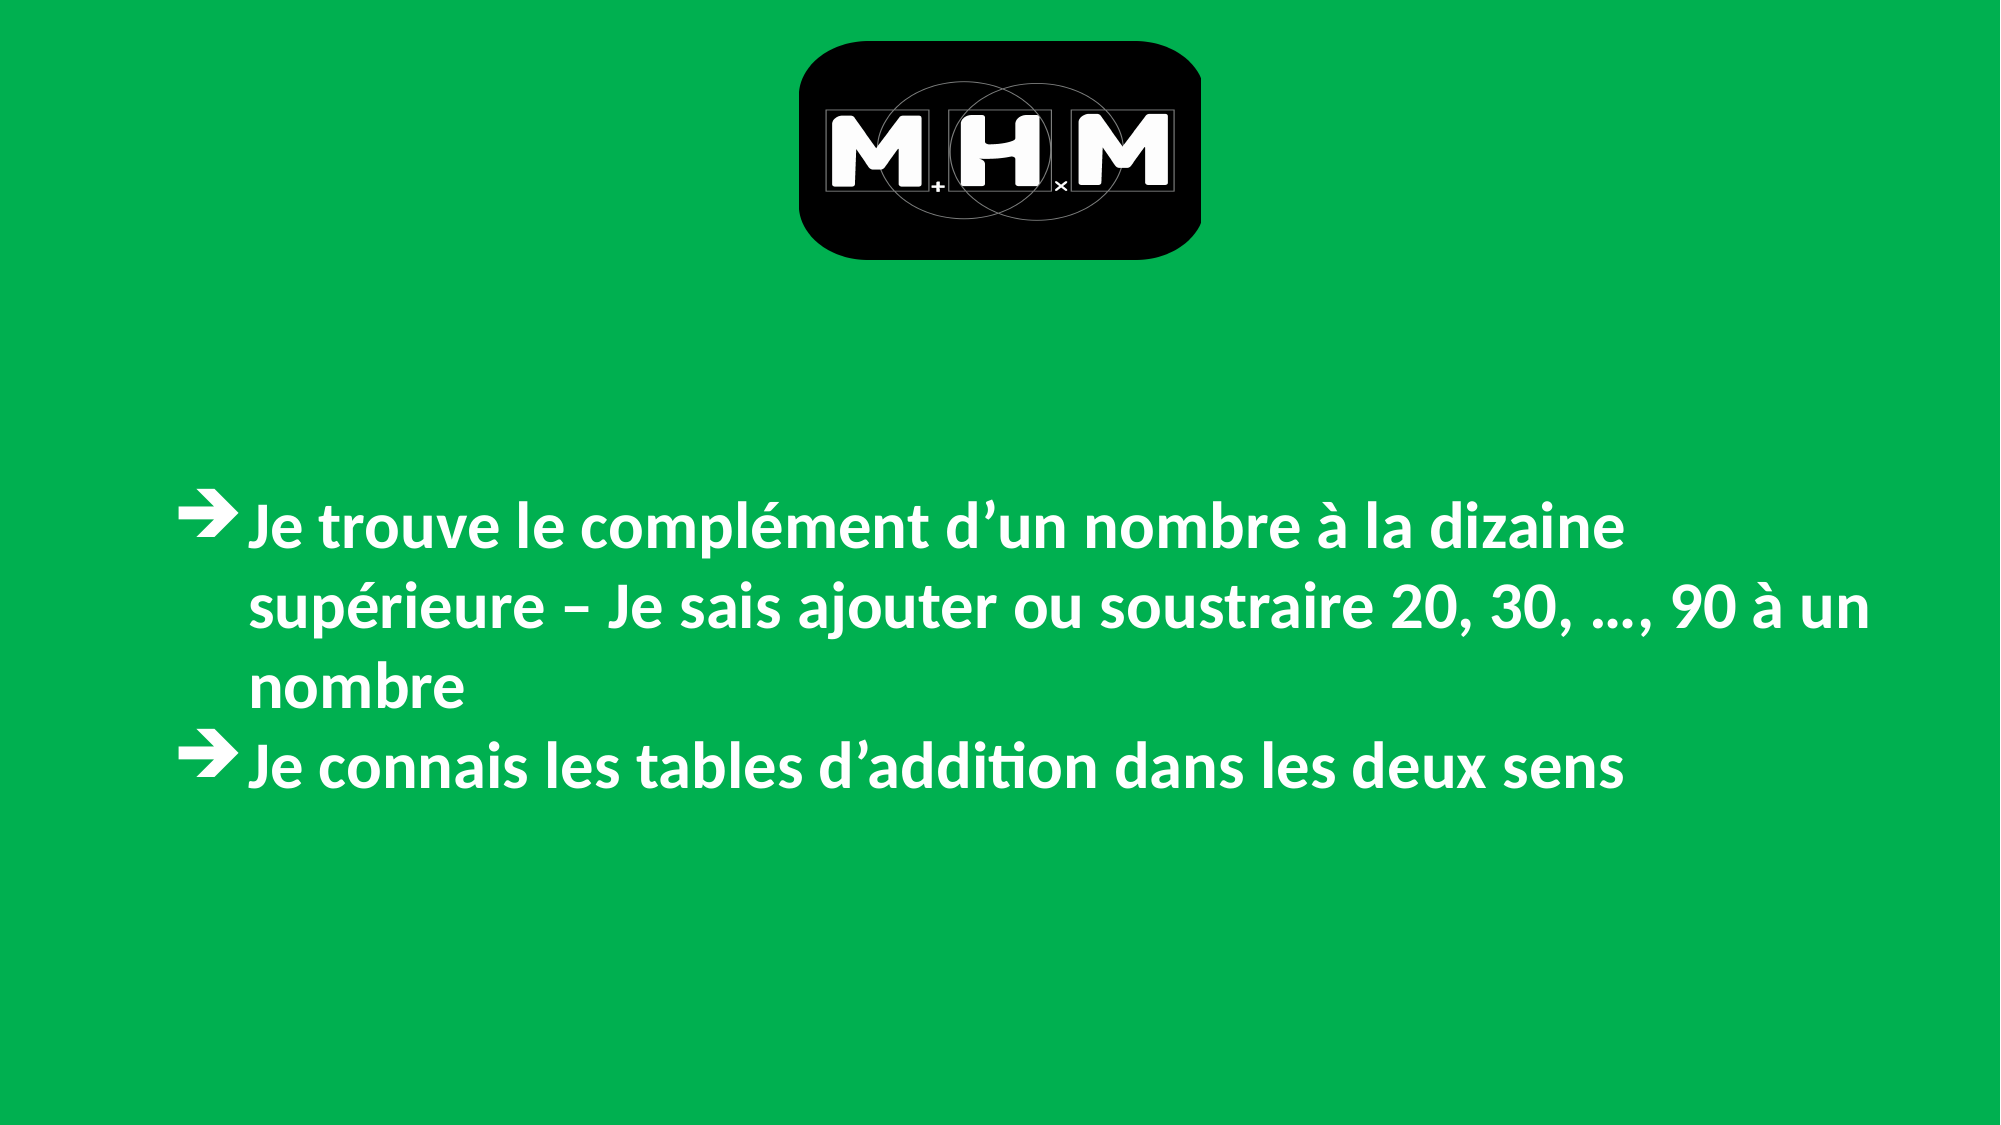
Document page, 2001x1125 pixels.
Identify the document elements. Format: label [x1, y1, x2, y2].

text_box [0, 0, 2000, 1125]
